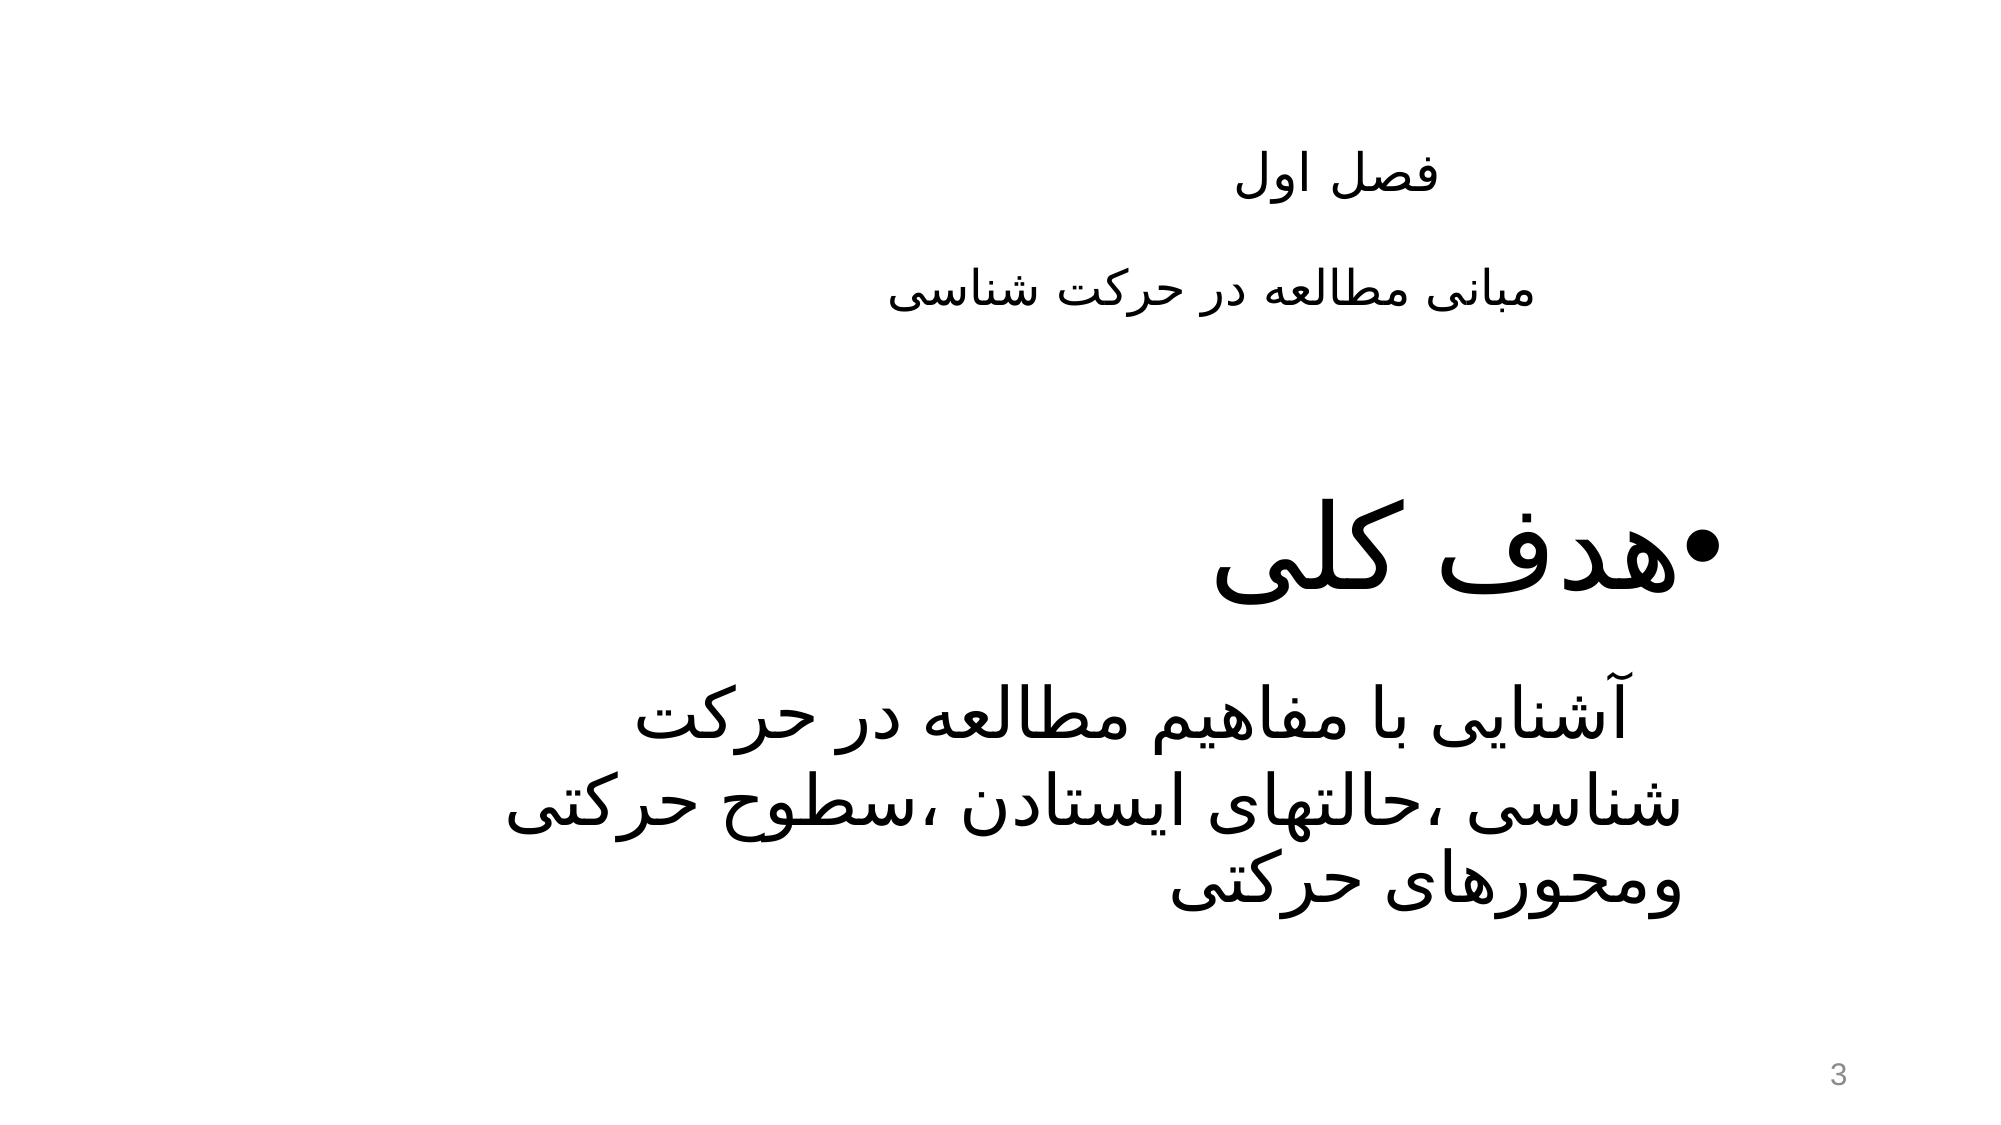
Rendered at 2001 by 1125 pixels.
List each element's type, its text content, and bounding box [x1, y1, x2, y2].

title فصل اول مبانی مطالعه در حرکت شناسی [267, 137, 1704, 325]
slide_number 3 [1740, 1042, 1863, 1103]
list هدف کلی آشنایی با مفاهیم مطالعه در حرکت شناسی ،حالتهای ایستادن ،سطوح حرکتی ومحورهای حرکتی [267, 479, 1740, 1125]
